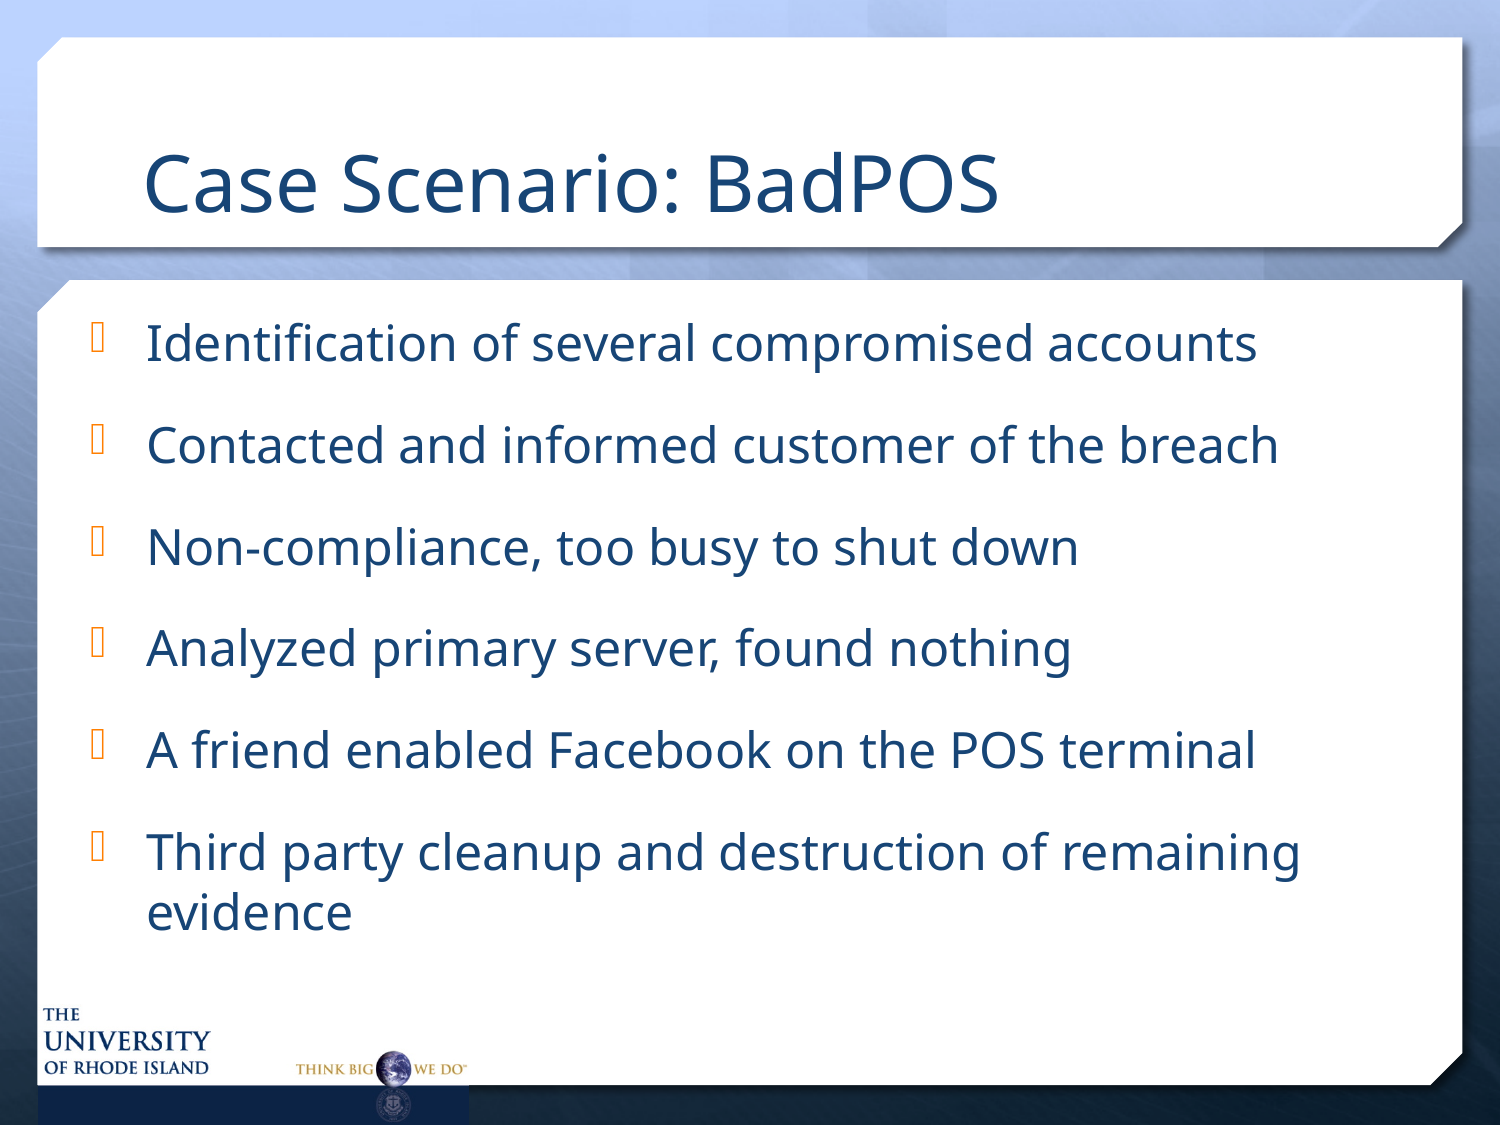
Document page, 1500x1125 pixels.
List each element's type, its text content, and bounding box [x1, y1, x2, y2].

list Identification of several compromised accounts Contacted and informed customer of the breach Non-compliance, too busy to shut down Analyzed primary server, found nothing A friend enabled Facebook on the POS terminal Third party cleanup and destruction of remaining evidence [75, 304, 1500, 1077]
picture [38, 1004, 469, 1125]
title Case Scenario: BadPOS [127, 48, 1372, 236]
